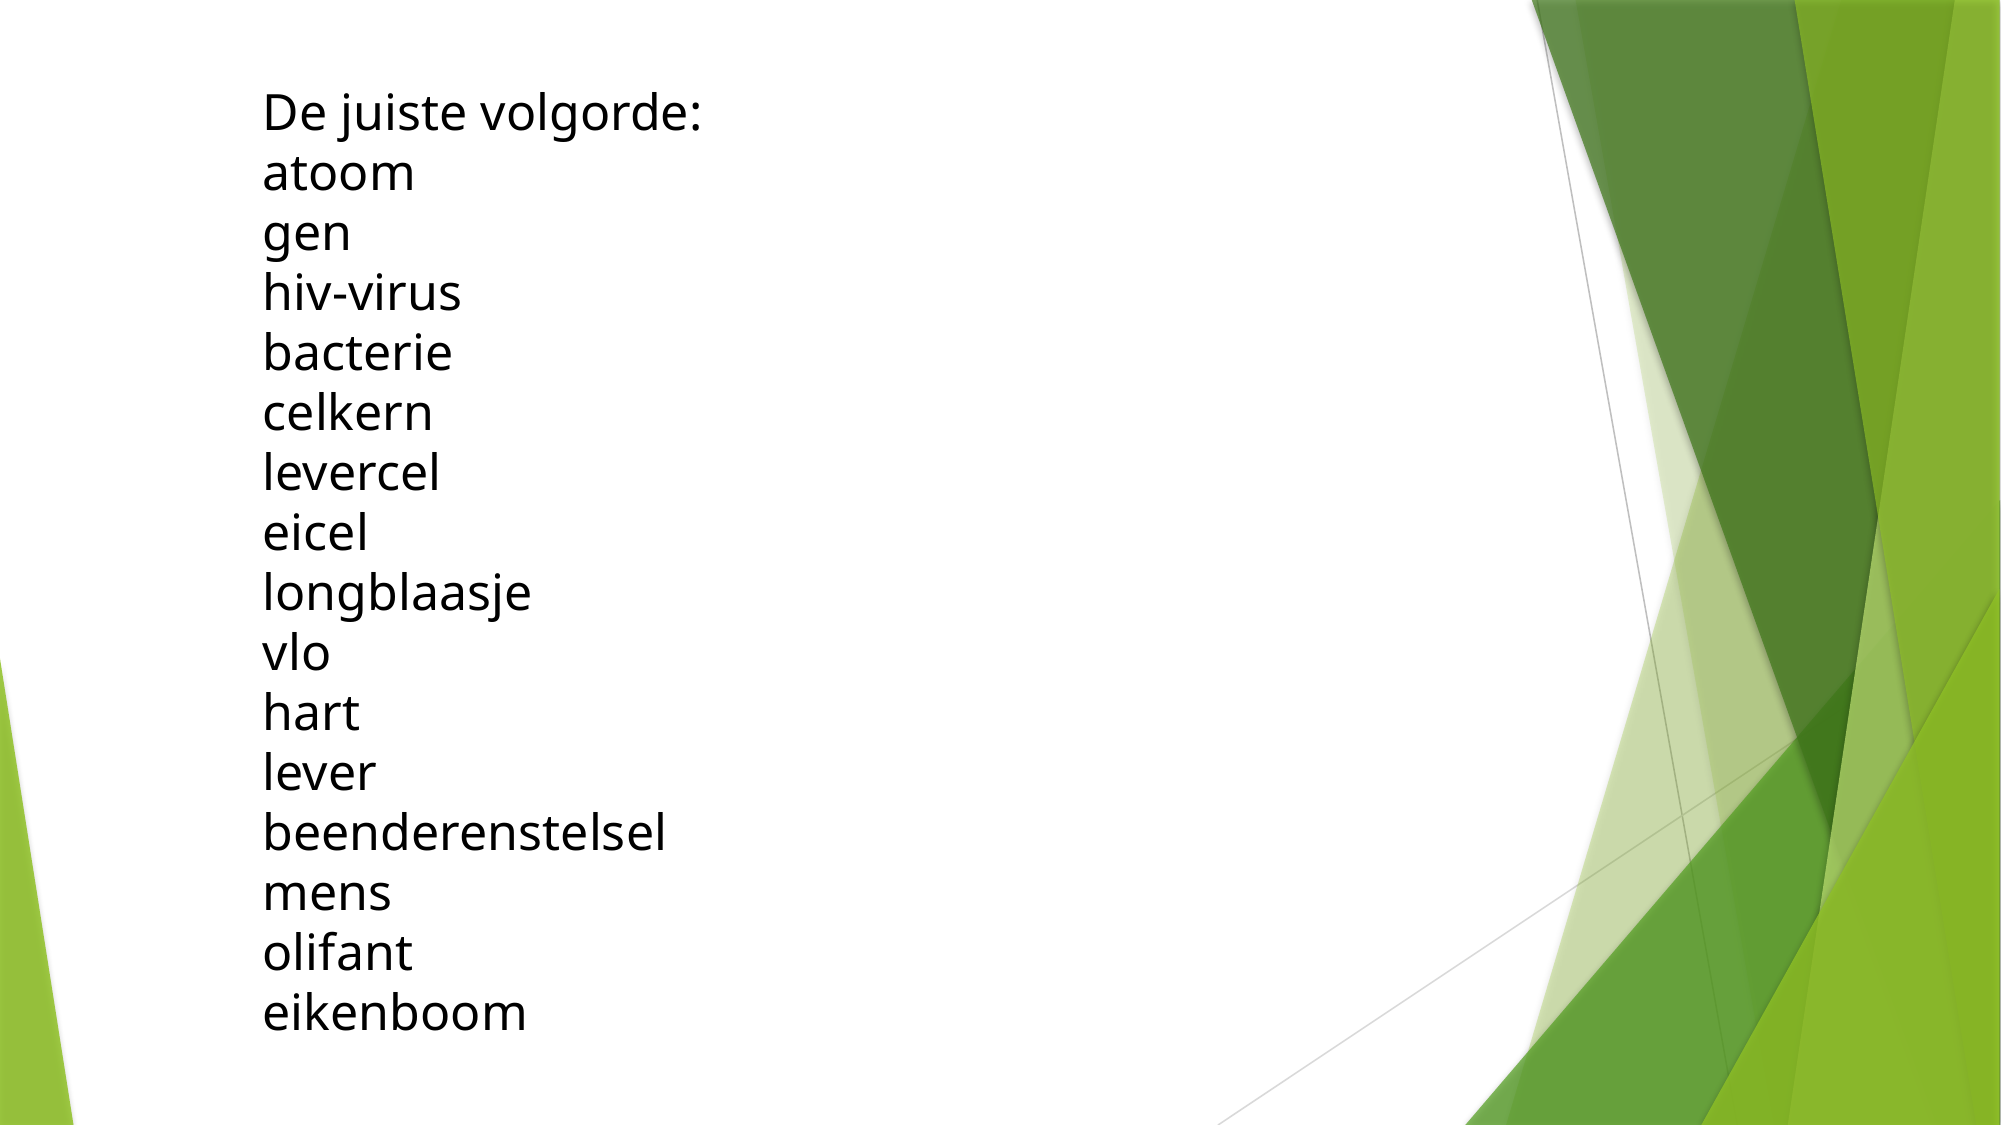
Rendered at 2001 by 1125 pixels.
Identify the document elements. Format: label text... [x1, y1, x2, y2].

text_box De juiste volgorde: atoom gen hiv-virus bacterie celkern levercel eicel longblaasje vlo hart lever beenderenstelsel mens olifant eikenboom [247, 72, 1390, 1048]
